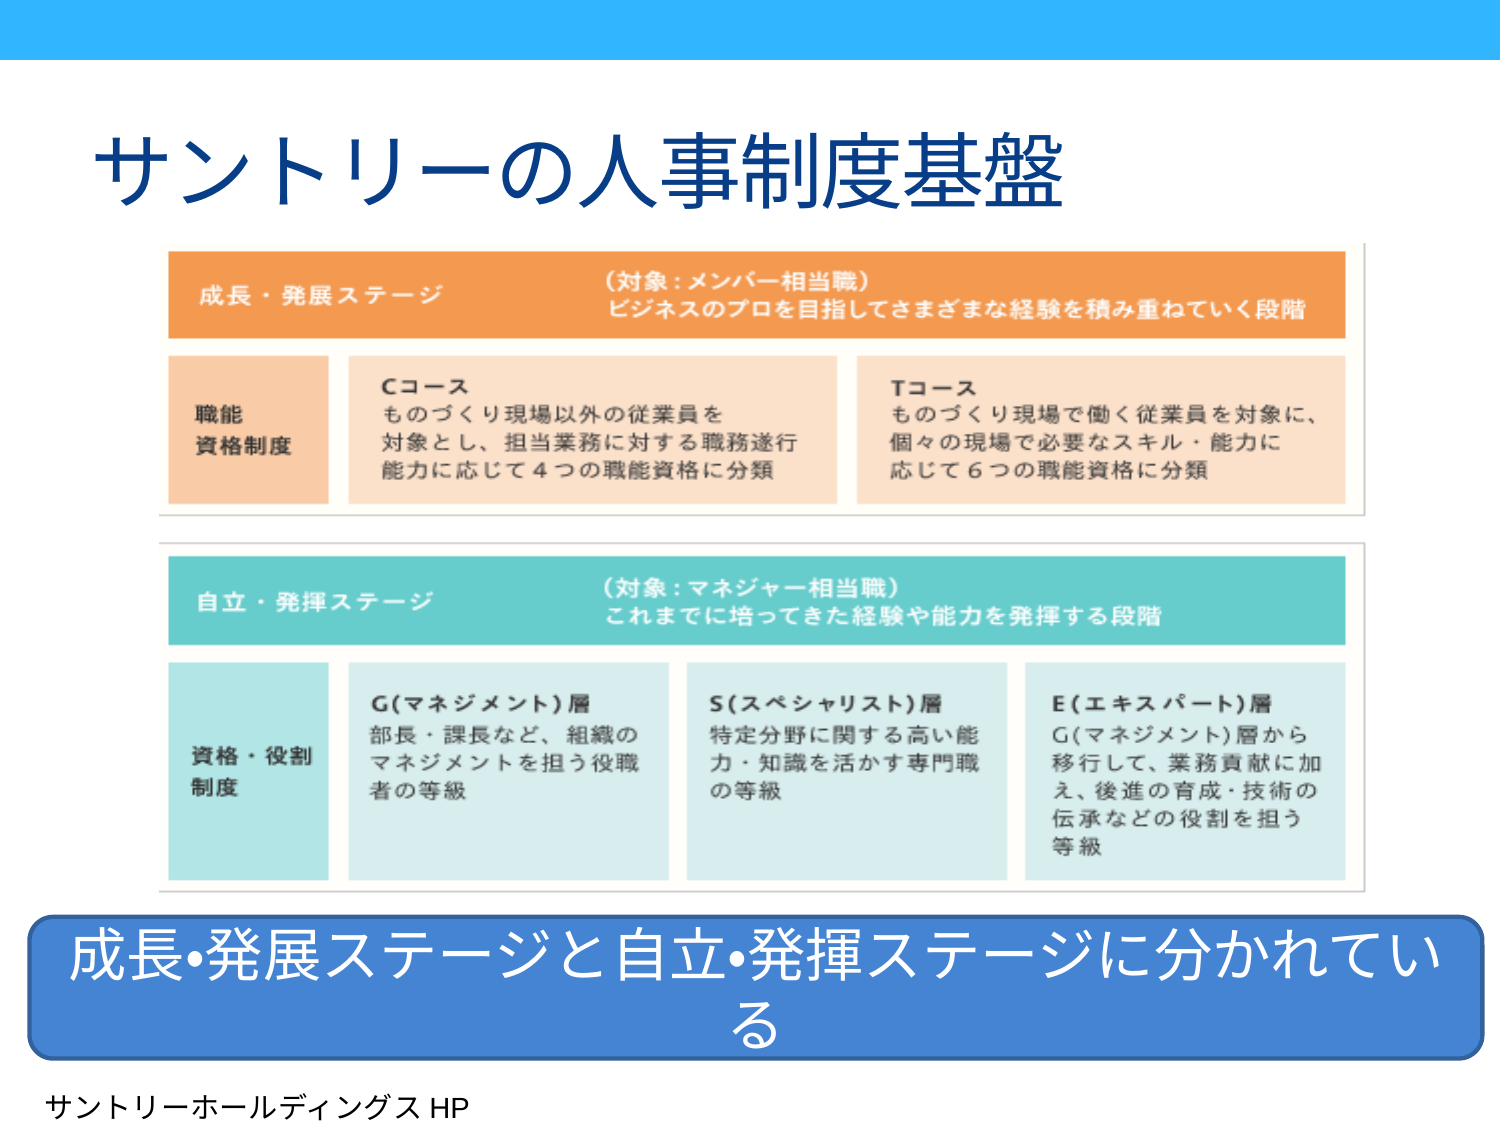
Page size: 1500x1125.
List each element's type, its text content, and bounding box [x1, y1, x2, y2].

title サントリーの人事制度基盤 [75, 87, 1425, 250]
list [159, 243, 1377, 906]
text_box サントリーホールディングスHP 人材育成（http://www.suntory.co.jp/company/csr/employee/education/） [29, 1082, 1447, 1125]
text_box 成長・発展ステージと自立・発揮ステージに分かれている [27, 914, 1485, 1061]
